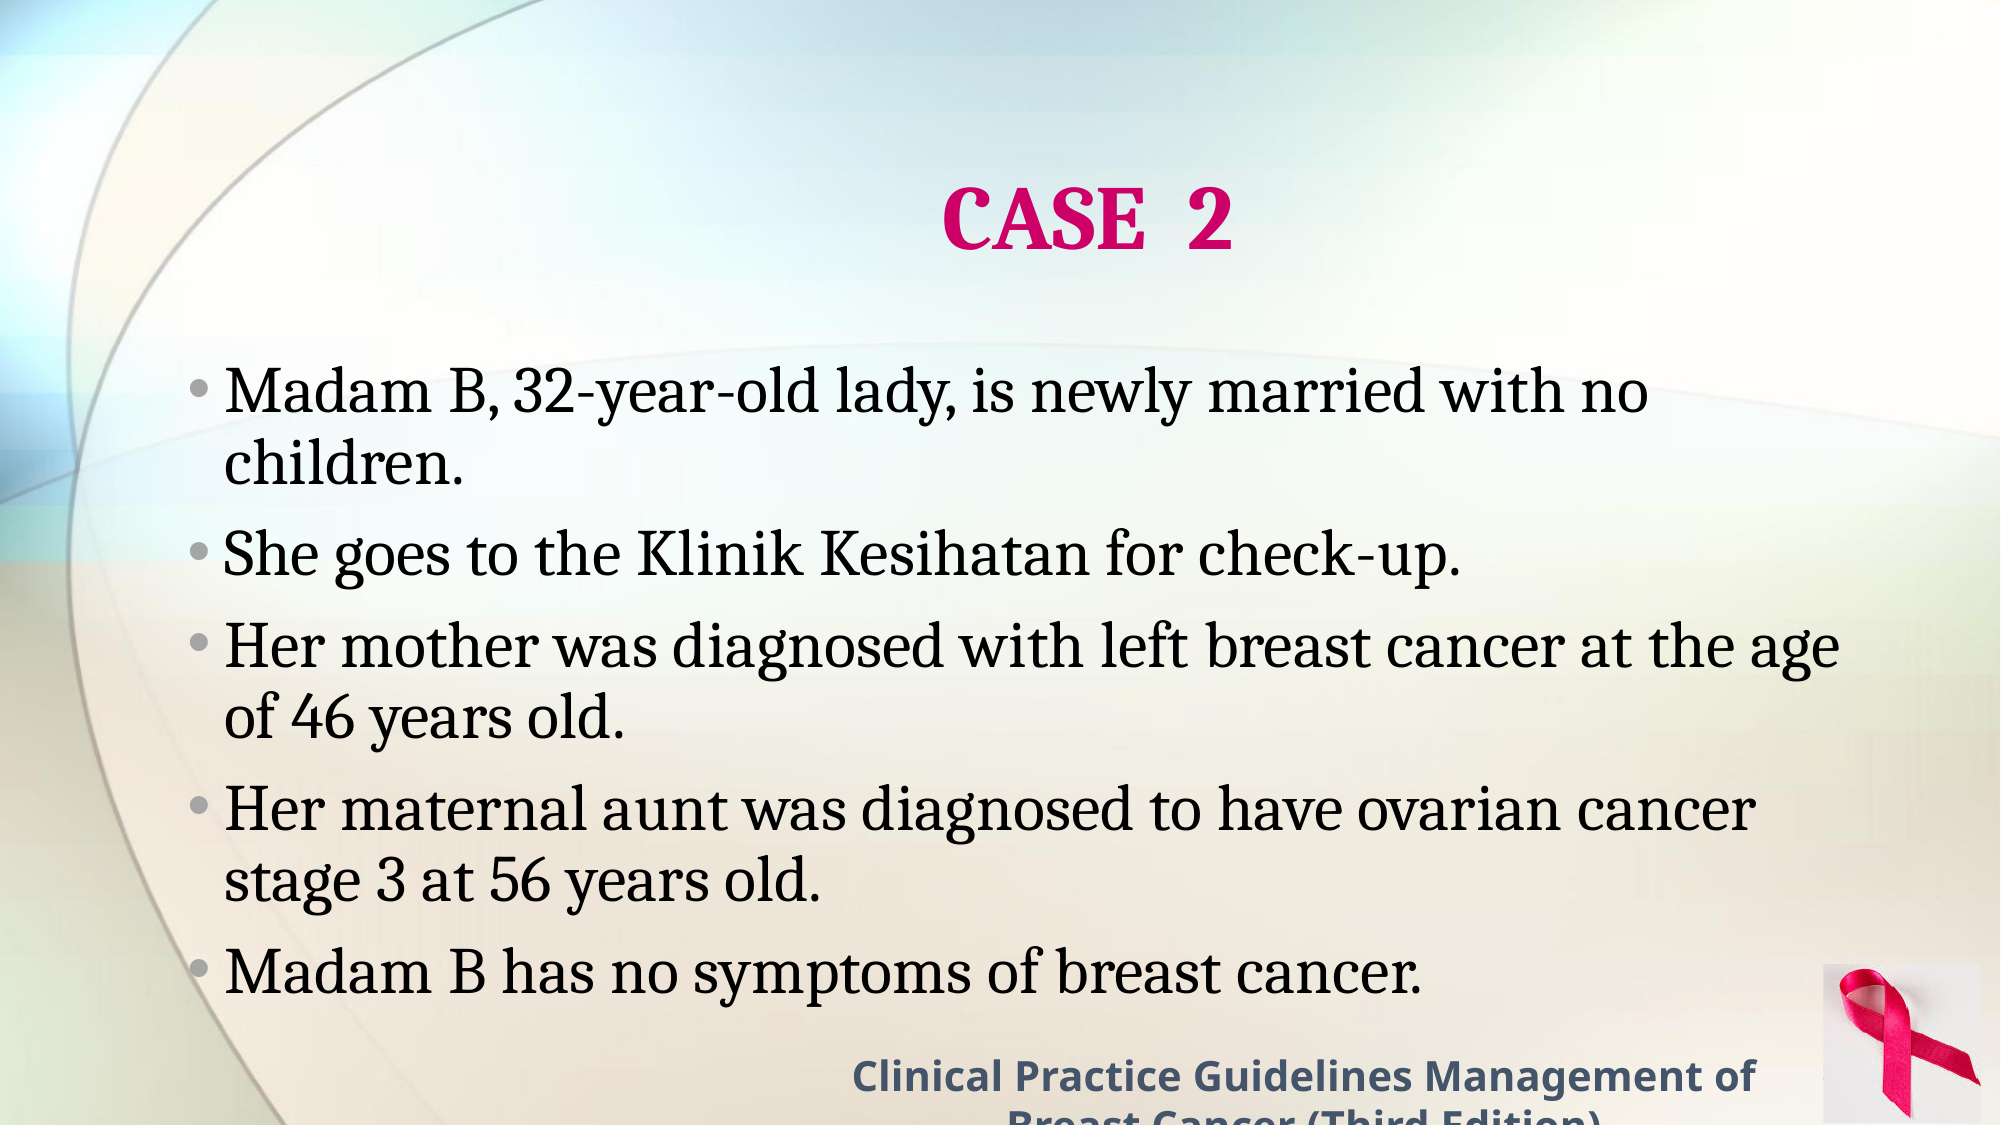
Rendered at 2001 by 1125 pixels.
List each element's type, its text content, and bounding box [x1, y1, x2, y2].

text_box Clinical Practice Guidelines Management of Breast Cancer (Third Edition) [788, 1042, 1820, 1125]
title CASE 2 [357, 104, 1840, 322]
picture [0, 0, 2001, 1125]
list Madam B, 32-year-old lady, is newly married with no children. She goes to the Klinik Kesihatan for check-up. Her mother was diagnosed with left breast cancer at the age of 46 years old. Her maternal aunt was diagnosed to have ovarian cancer stage 3 at 56 years old. Madam B has no symptoms of breast cancer. [172, 347, 1863, 1021]
